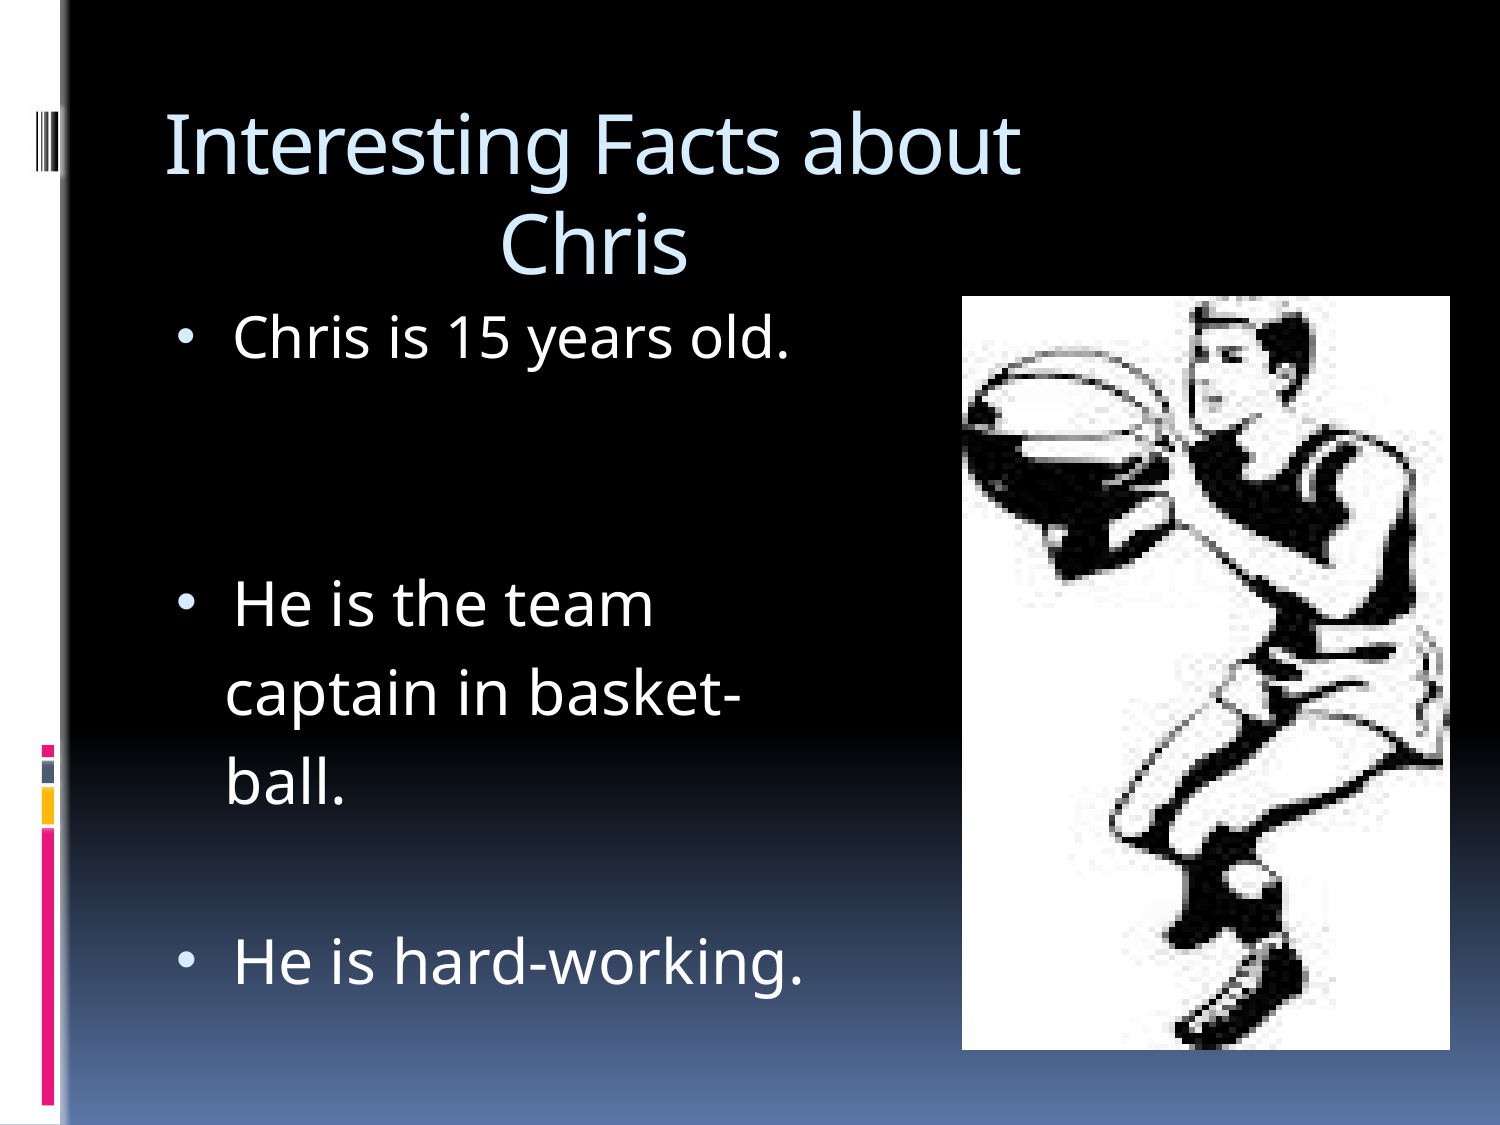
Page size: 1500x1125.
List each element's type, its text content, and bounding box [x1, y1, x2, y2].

picture [962, 296, 1451, 1051]
list Chris is 15 years old. He is the team captain in basket- ball. He is hard-working. [150, 292, 955, 1043]
title Interesting Facts about Chris [150, 83, 1425, 234]
